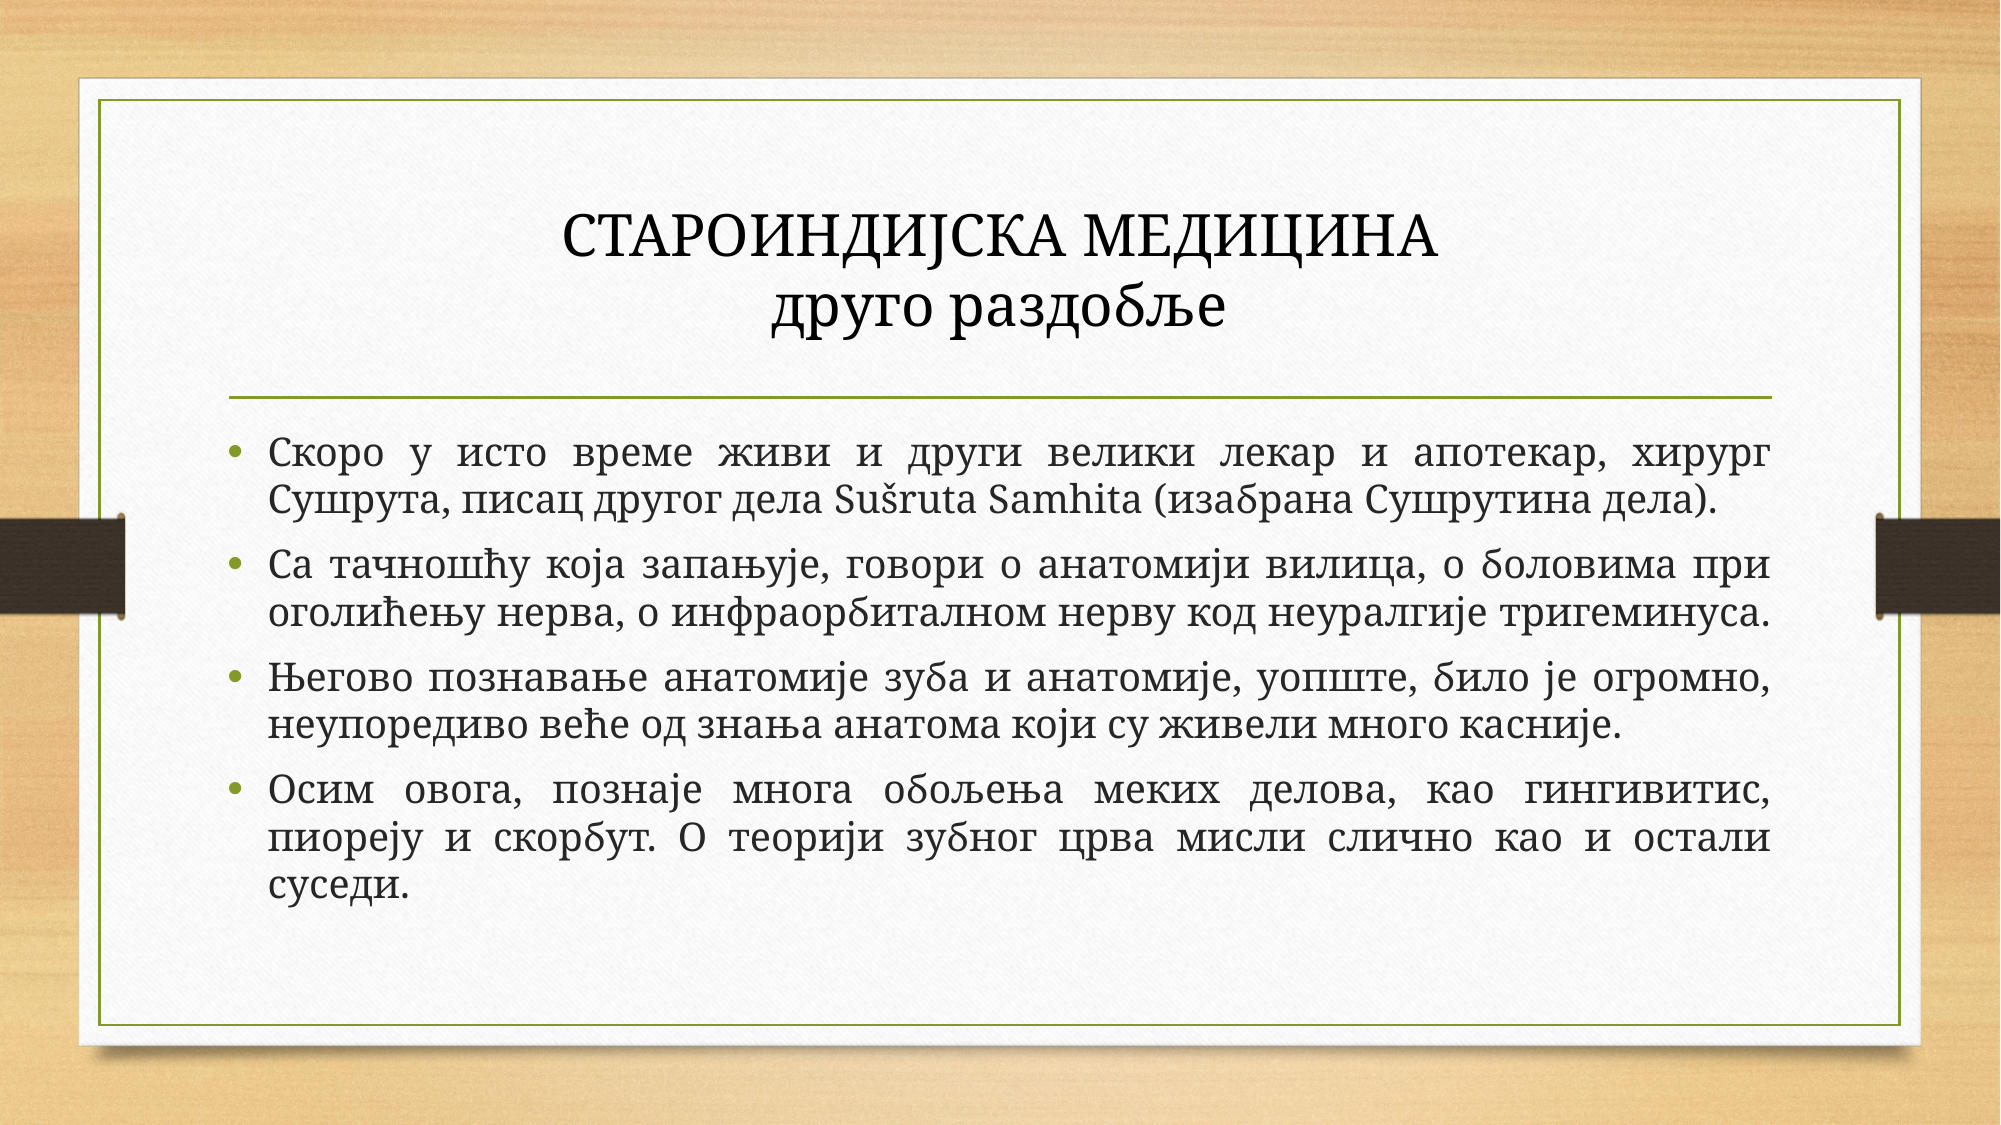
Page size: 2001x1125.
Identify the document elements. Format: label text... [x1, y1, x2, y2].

picture [0, 0, 2001, 1125]
list Скоро у исто време живи и други велики лекар и апотекар, хирург Сушрута, писац другог дела Sušruta Samhita (изабрана Сушрутина дела). Са тачношћу која запањује, говори о анатомији вилица, о боловима при оголићењу нерва, о инфраорбиталном нерву код неуралгије тригеминуса. Његово познавање анатомије зуба и анатомије, уопште, било је огромно, неупоредиво веће од знања анатома који су живели много касније. Осим овога, познаје многа обољења меких делова, као гингивитис, пиореју и скорбут. О теорији зубног црва мисли слично као и остали суседи. [212, 419, 1788, 964]
title СТАРОИНДИЈСКА МЕДИЦИНА друго раздобље [212, 161, 1788, 375]
